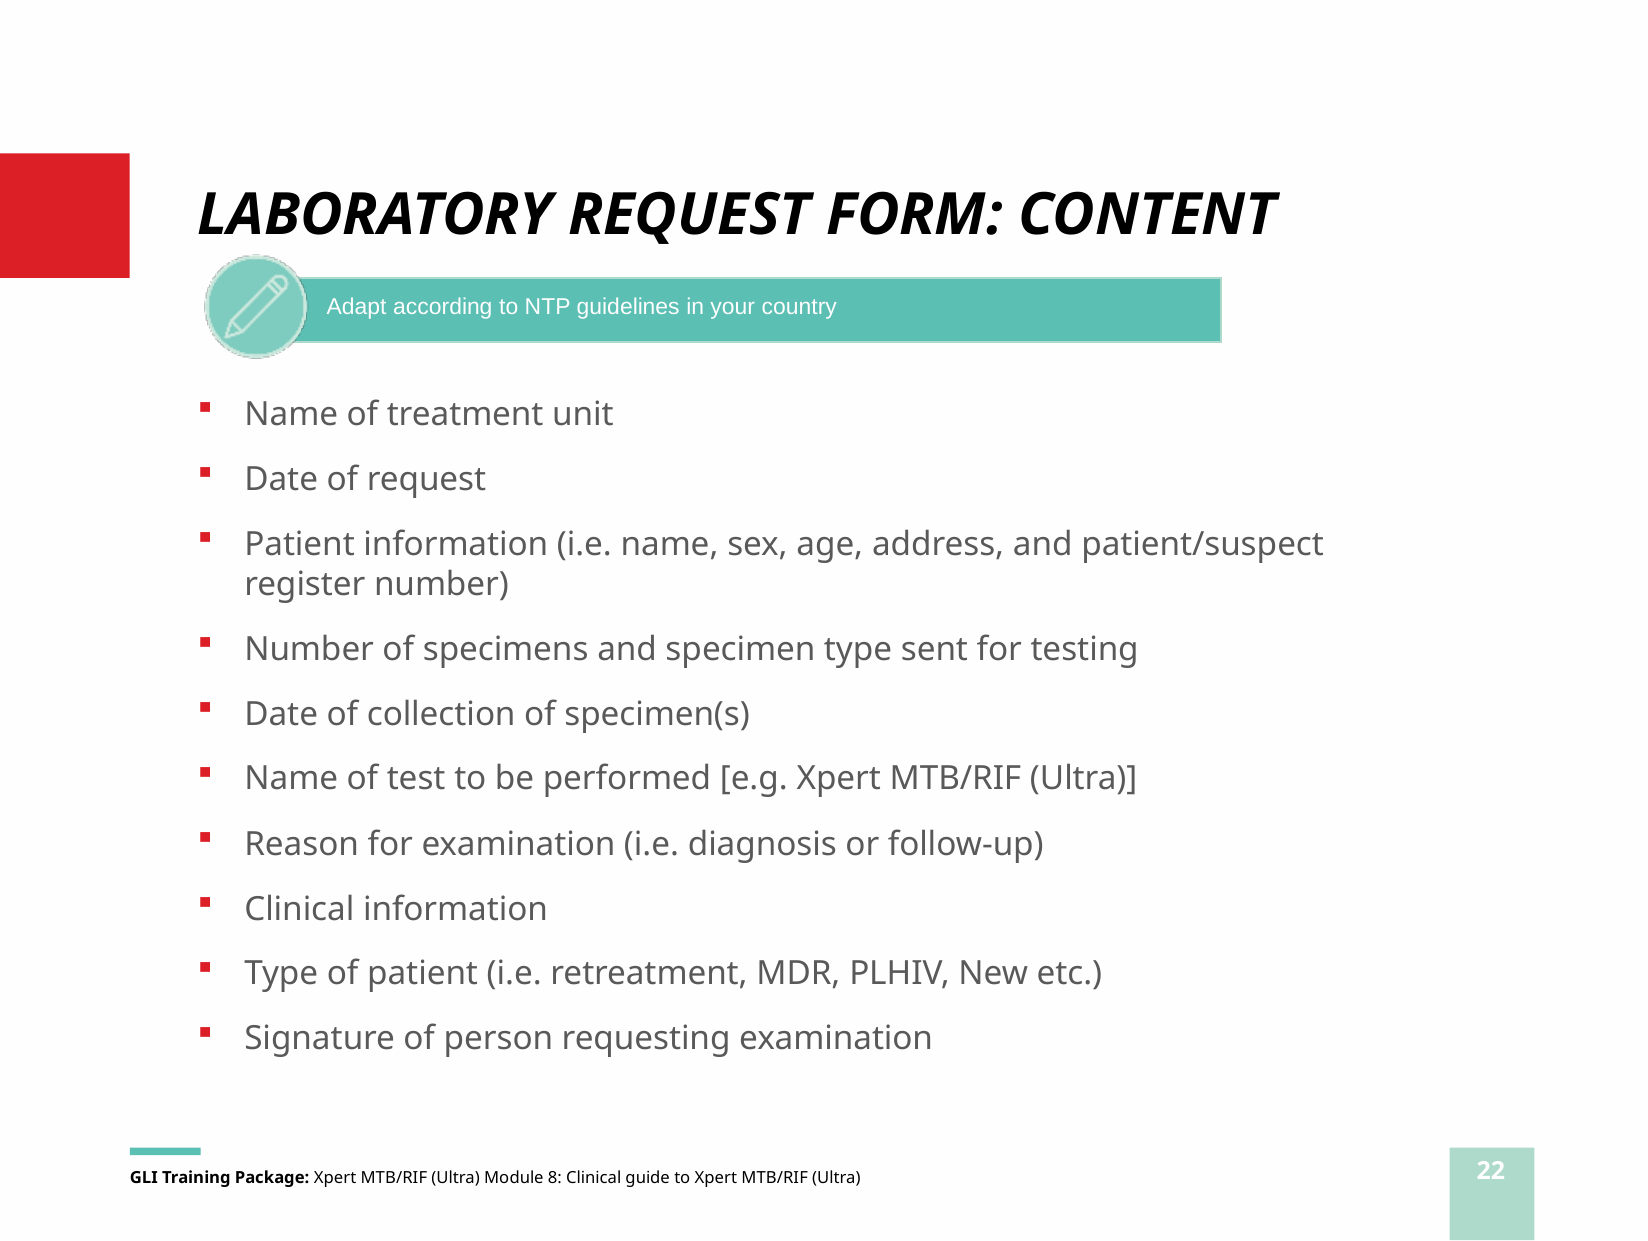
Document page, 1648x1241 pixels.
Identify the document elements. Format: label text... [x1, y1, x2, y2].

title LABORATORY REQUEST FORM: CONTENT [197, 153, 1537, 278]
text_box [200, 250, 1221, 362]
list Name of treatment unit Date of request Patient information (i.e. name, sex, age, address, and patient/suspect register number) Number of specimens and specimen type sent for testing Date of collection of specimen(s) Name of test to be performed [e.g. Xpert MTB/RIF (Ultra)] Reason for examination (i.e. diagnosis or follow-up) Clinical information Type of patient (i.e. retreatment, MDR, PLHIV, New etc.) Signature of person requesting examination [197, 392, 1450, 1035]
